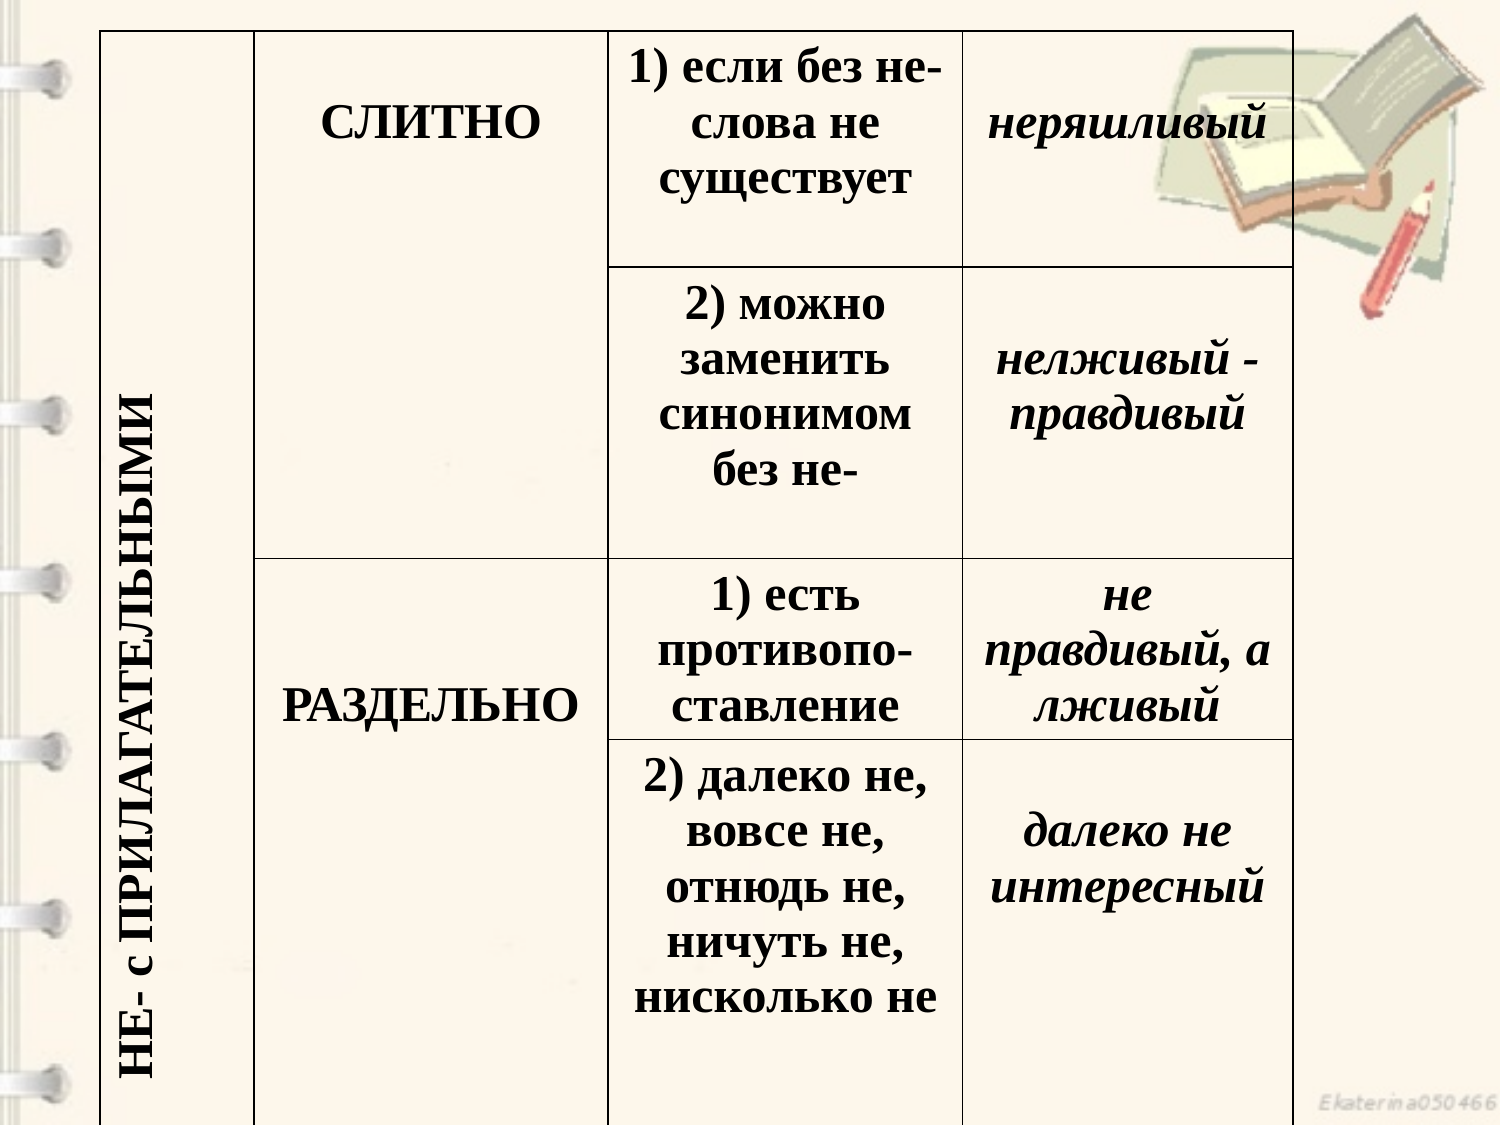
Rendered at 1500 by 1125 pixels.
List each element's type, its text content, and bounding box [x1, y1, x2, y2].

table_cell 2) далеко не, вовсе не, отнюдь не, ничуть не, нисколько не [609, 740, 962, 1125]
table_cell 1) есть противопо-ставление [609, 559, 962, 739]
table_cell не правдивый, а лживый [963, 559, 1292, 739]
table_header СЛИТНО [255, 32, 607, 558]
table_header 1) если без не- слова не существует [609, 32, 962, 266]
table_cell далеко не интересный [963, 740, 1292, 1125]
table_cell РАЗДЕЛЬНО [255, 559, 607, 1125]
table_header неряшливый [963, 32, 1292, 266]
table_cell 2) можно заменить синонимом без не- [609, 268, 962, 558]
table_cell нелживый - правдивый [963, 268, 1292, 558]
table_header НЕ- с ПРИЛАГАТЕЛЬНЫМИ [101, 32, 253, 1125]
